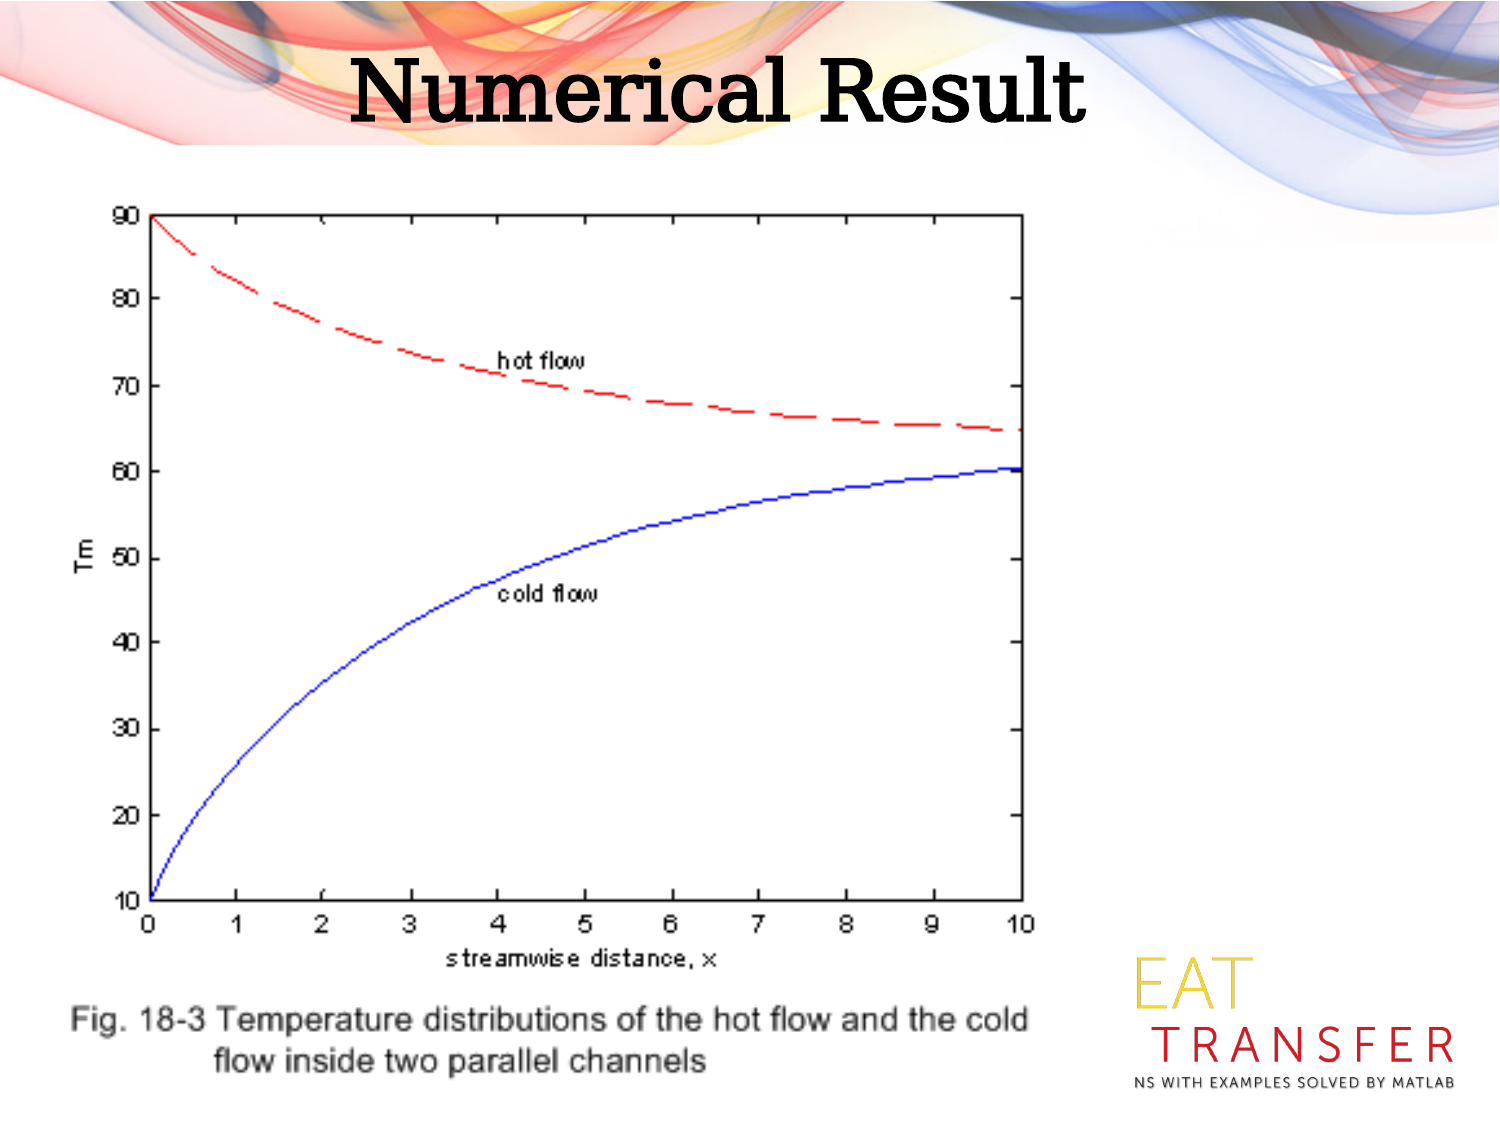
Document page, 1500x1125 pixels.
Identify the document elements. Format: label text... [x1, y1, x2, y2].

picture [0, 1, 1499, 1125]
text_box Numerical Result [90, 29, 1370, 145]
